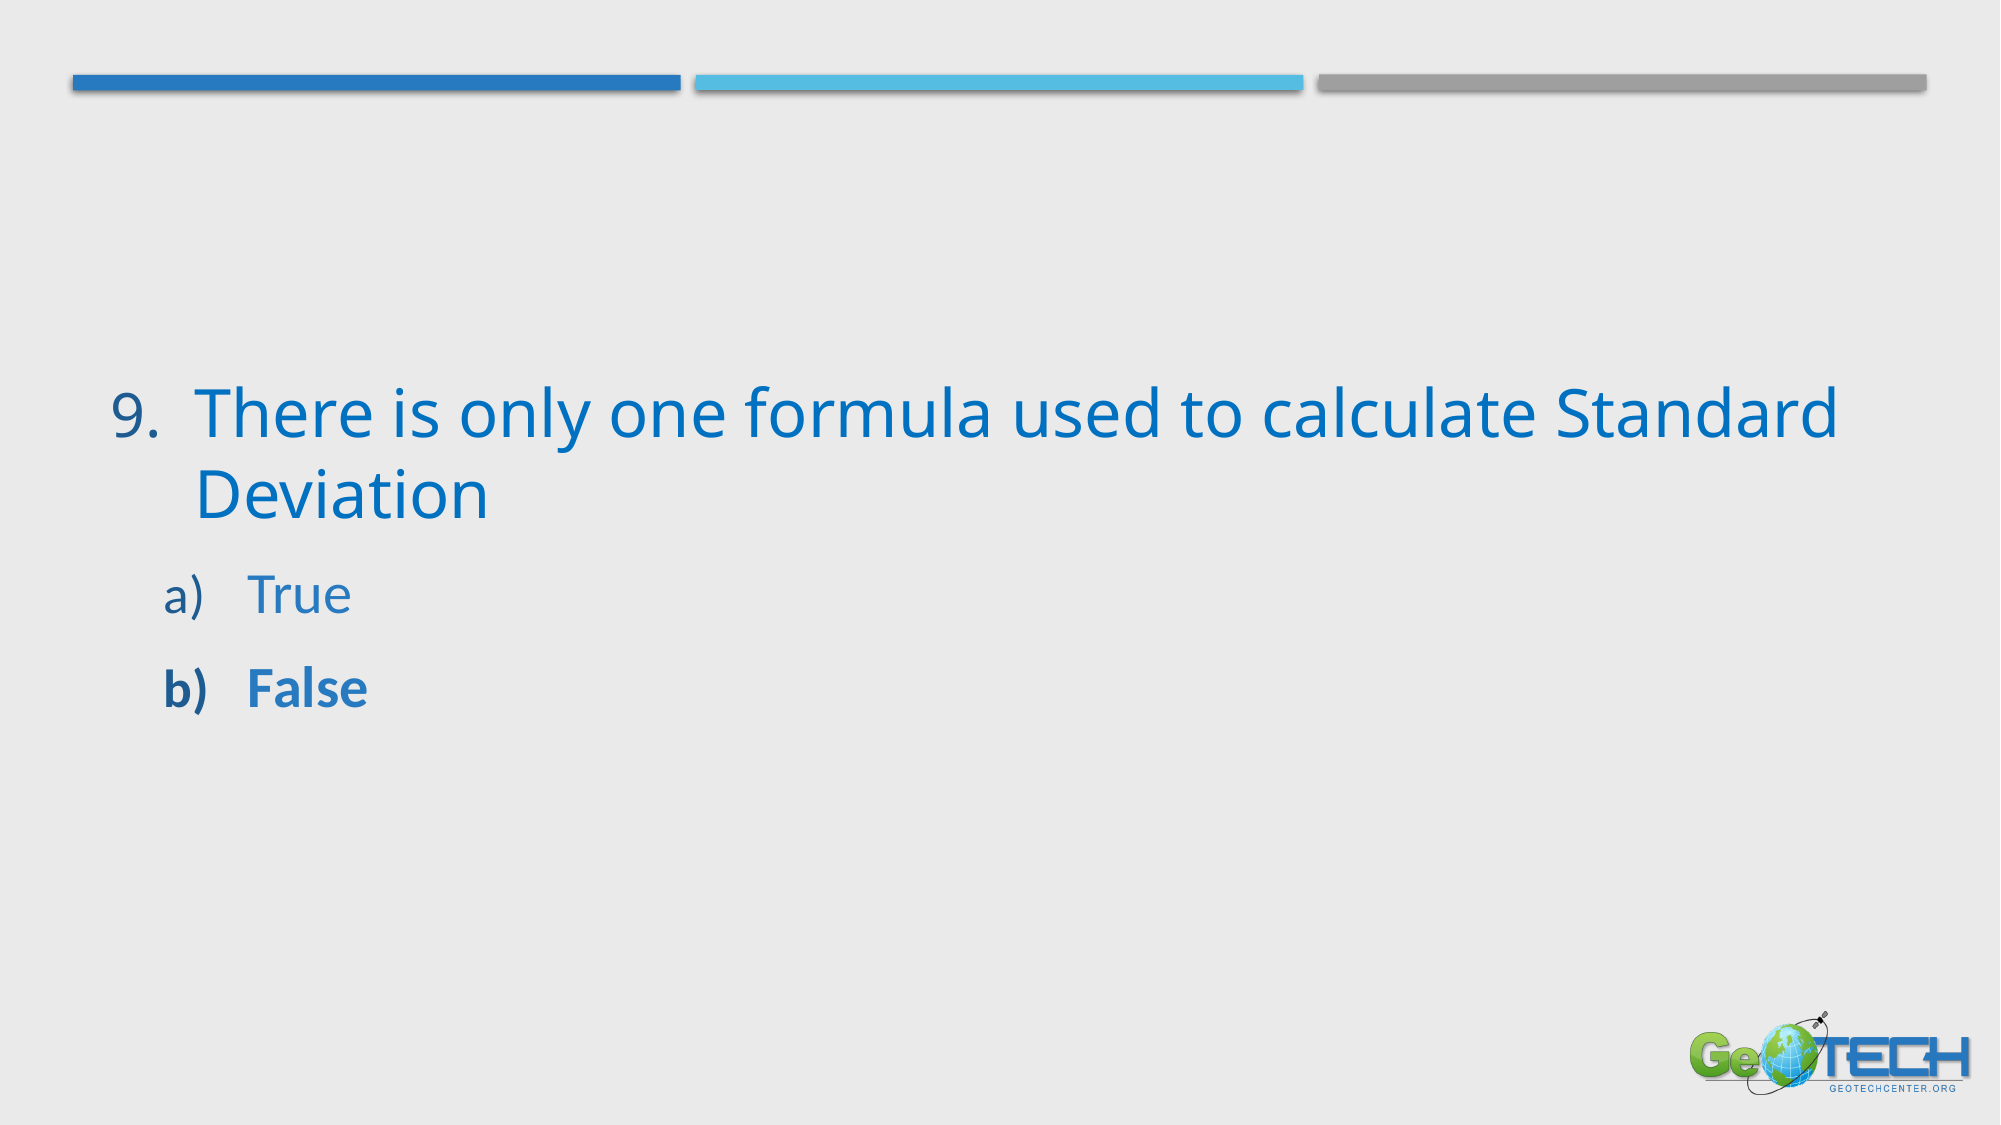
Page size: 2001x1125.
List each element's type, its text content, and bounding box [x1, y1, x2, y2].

picture [1688, 1011, 1973, 1095]
list There is only one formula used to calculate Standard Deviation True False [95, 299, 1905, 904]
